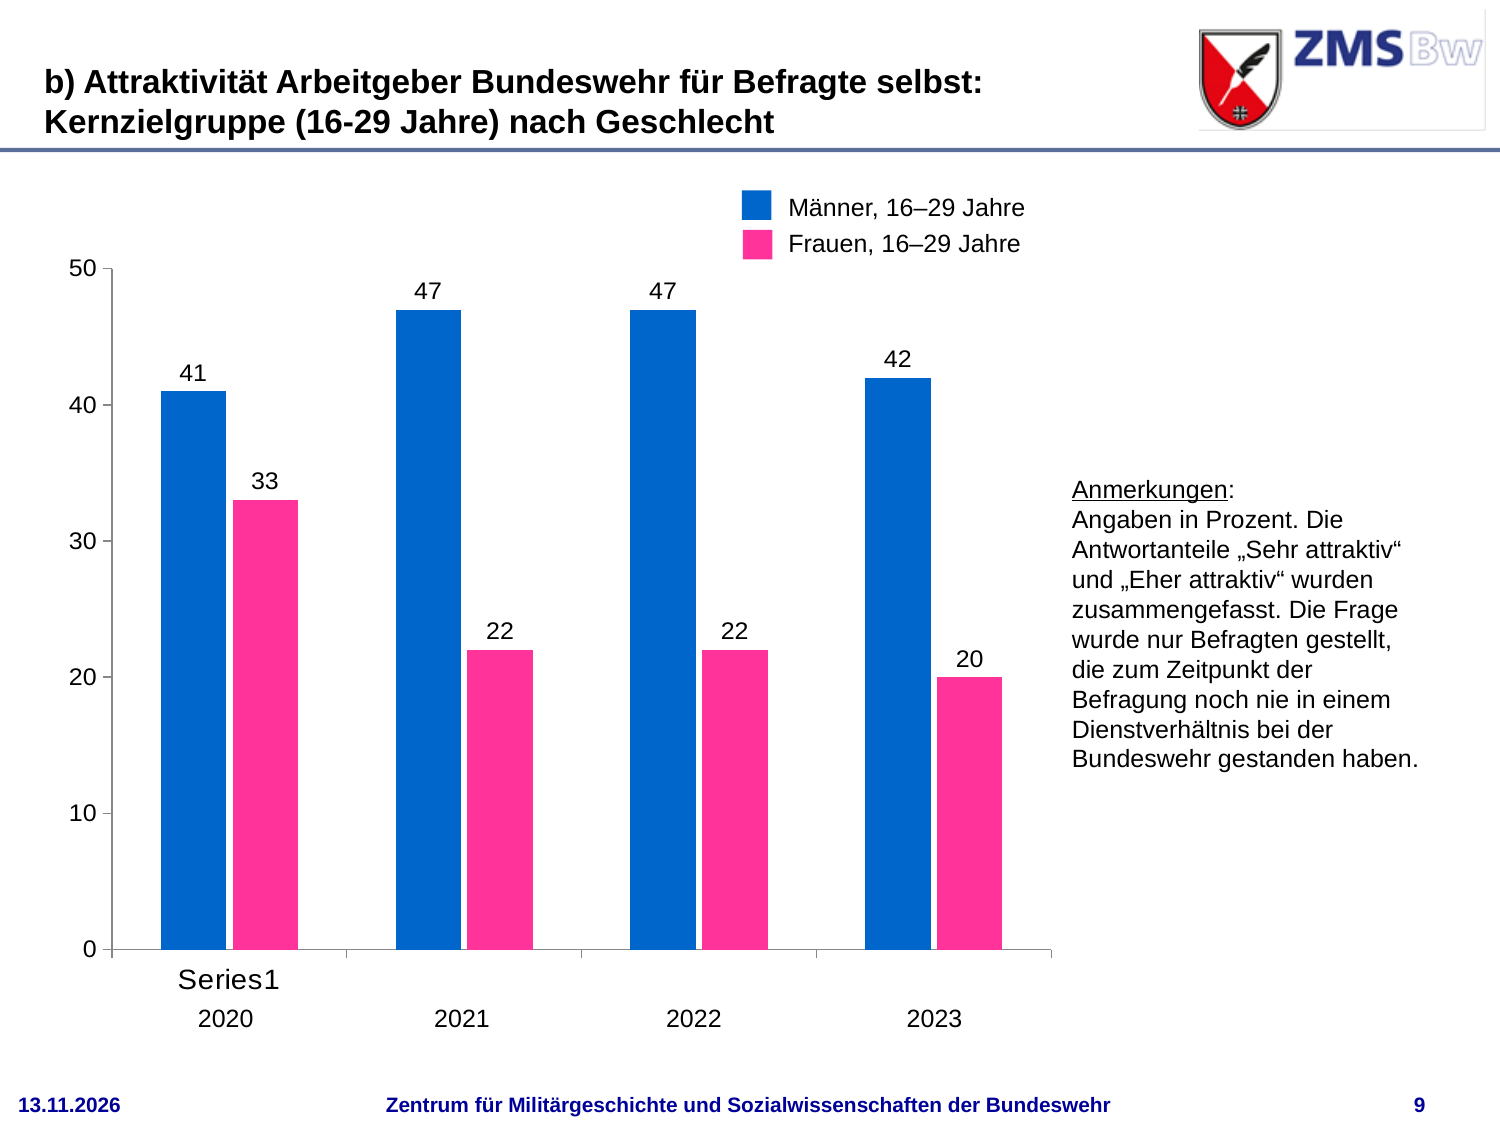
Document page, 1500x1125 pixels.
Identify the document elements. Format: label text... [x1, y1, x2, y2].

text_box [741, 190, 772, 220]
text_box [742, 229, 773, 253]
text_box 2023 [891, 1004, 978, 1040]
picture [1199, 9, 1487, 132]
text_box Anmerkungen: Angaben in Prozent. Die Antwortanteile „Sehr attraktiv“ und „Eher attraktiv“ wurden zusammengefasst. Die Frage wurde nur Befragten gestellt, die zum Zeitpunkt der Befragung noch nie in einem Dienstverhältnis bei der Bundeswehr gestanden haben. [1087, 466, 1447, 781]
text_box 2022 [651, 1004, 737, 1040]
text_box b) Attraktivität Arbeitgeber Bundeswehr für Befragte selbst: Kernzielgruppe (16-29 Jahre) nach Geschlecht [29, 52, 1058, 148]
chart [52, 255, 1083, 996]
text_box 2021 [419, 1004, 505, 1040]
text_box 2020 [183, 1004, 269, 1040]
text_box Männer, 16–29 Jahre Frauen, 16–29 Jahre [773, 184, 1066, 253]
